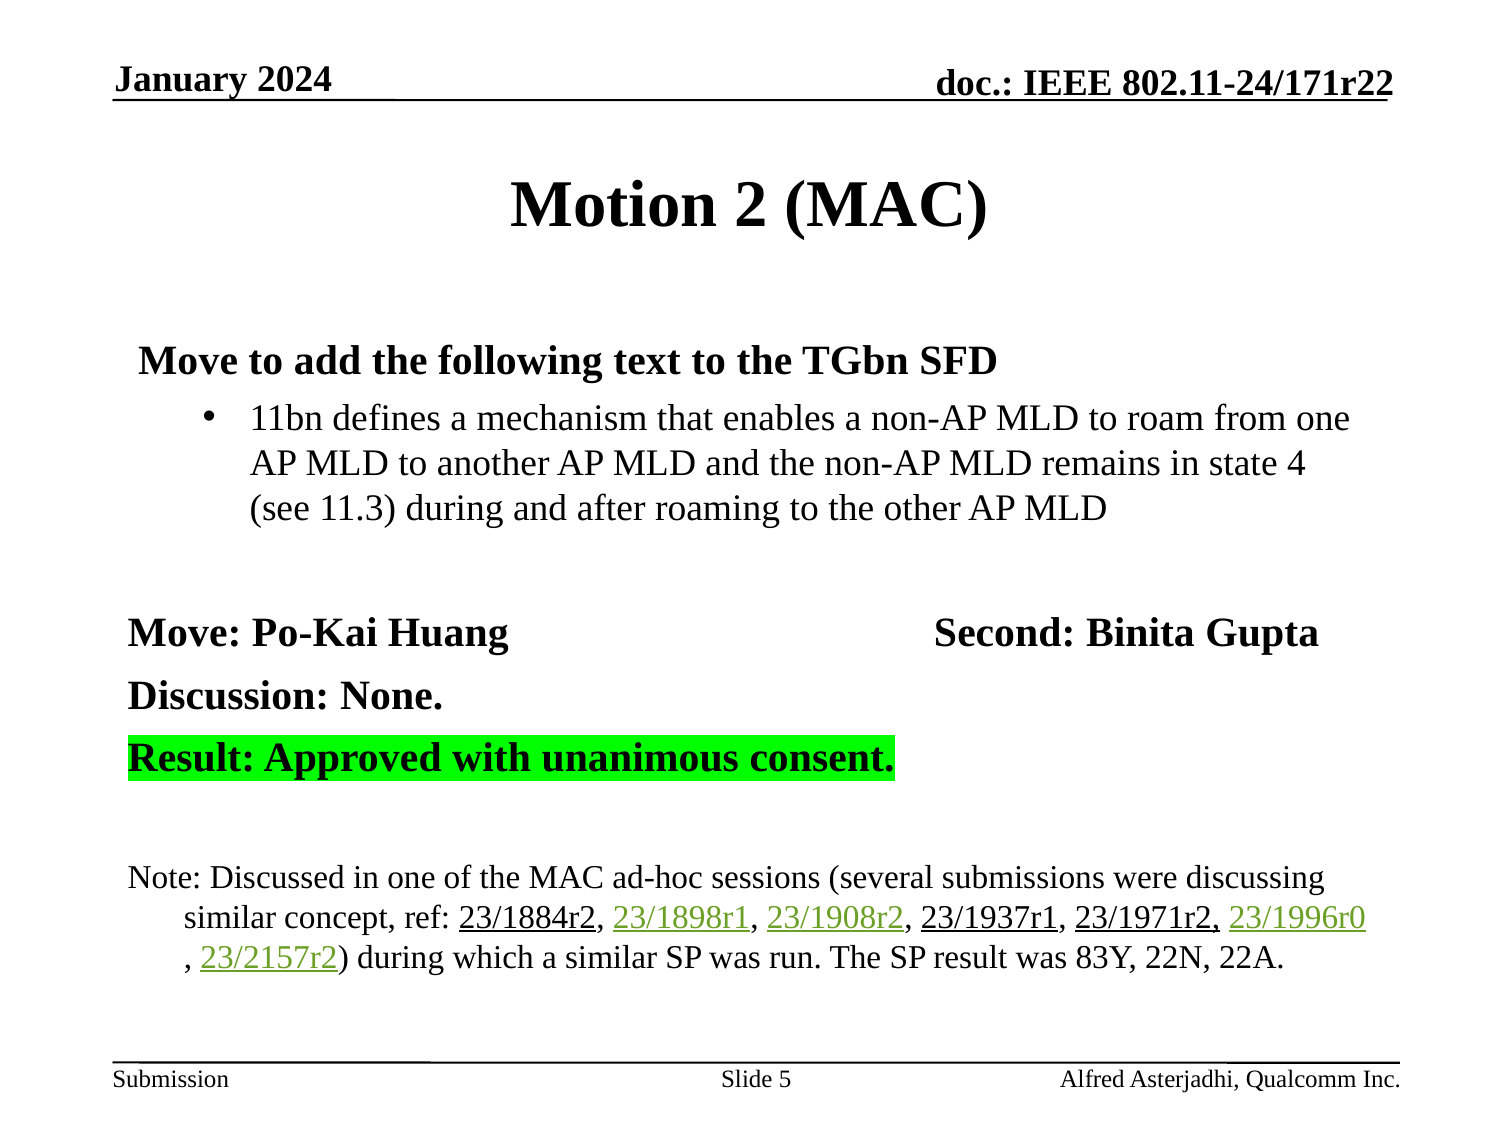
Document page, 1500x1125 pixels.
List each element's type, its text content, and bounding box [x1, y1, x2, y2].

footer Alfred Asterjadhi, Qualcomm Inc. [878, 1061, 1402, 1093]
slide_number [114, 54, 423, 100]
list Move to add the following text to the TGbn SFD 11bn defines a mechanism that enables a non-AP MLD to roam from one AP MLD to another AP MLD and the non-AP MLD remains in state 4 (see 11.3) during and after roaming to the other AP MLD Move: Po-Kai Huang Second: Binita Gupta Discussion: None. Result: Approved with unanimous consent. Note: Discussed in one of the MAC ad-hoc sessions (several submissions were discussing similar concept, ref: 23/1884r2, 23/1898r1, 23/1908r2, 23/1937r1, 23/1971r2, 23/1996r0, 23/2157r2) during which a similar SP was run. The SP result was 83Y, 22N, 22A. [112, 324, 1388, 1000]
slide_number Slide 5 [712, 1061, 800, 1123]
title Motion 2 (MAC) [112, 112, 1388, 288]
